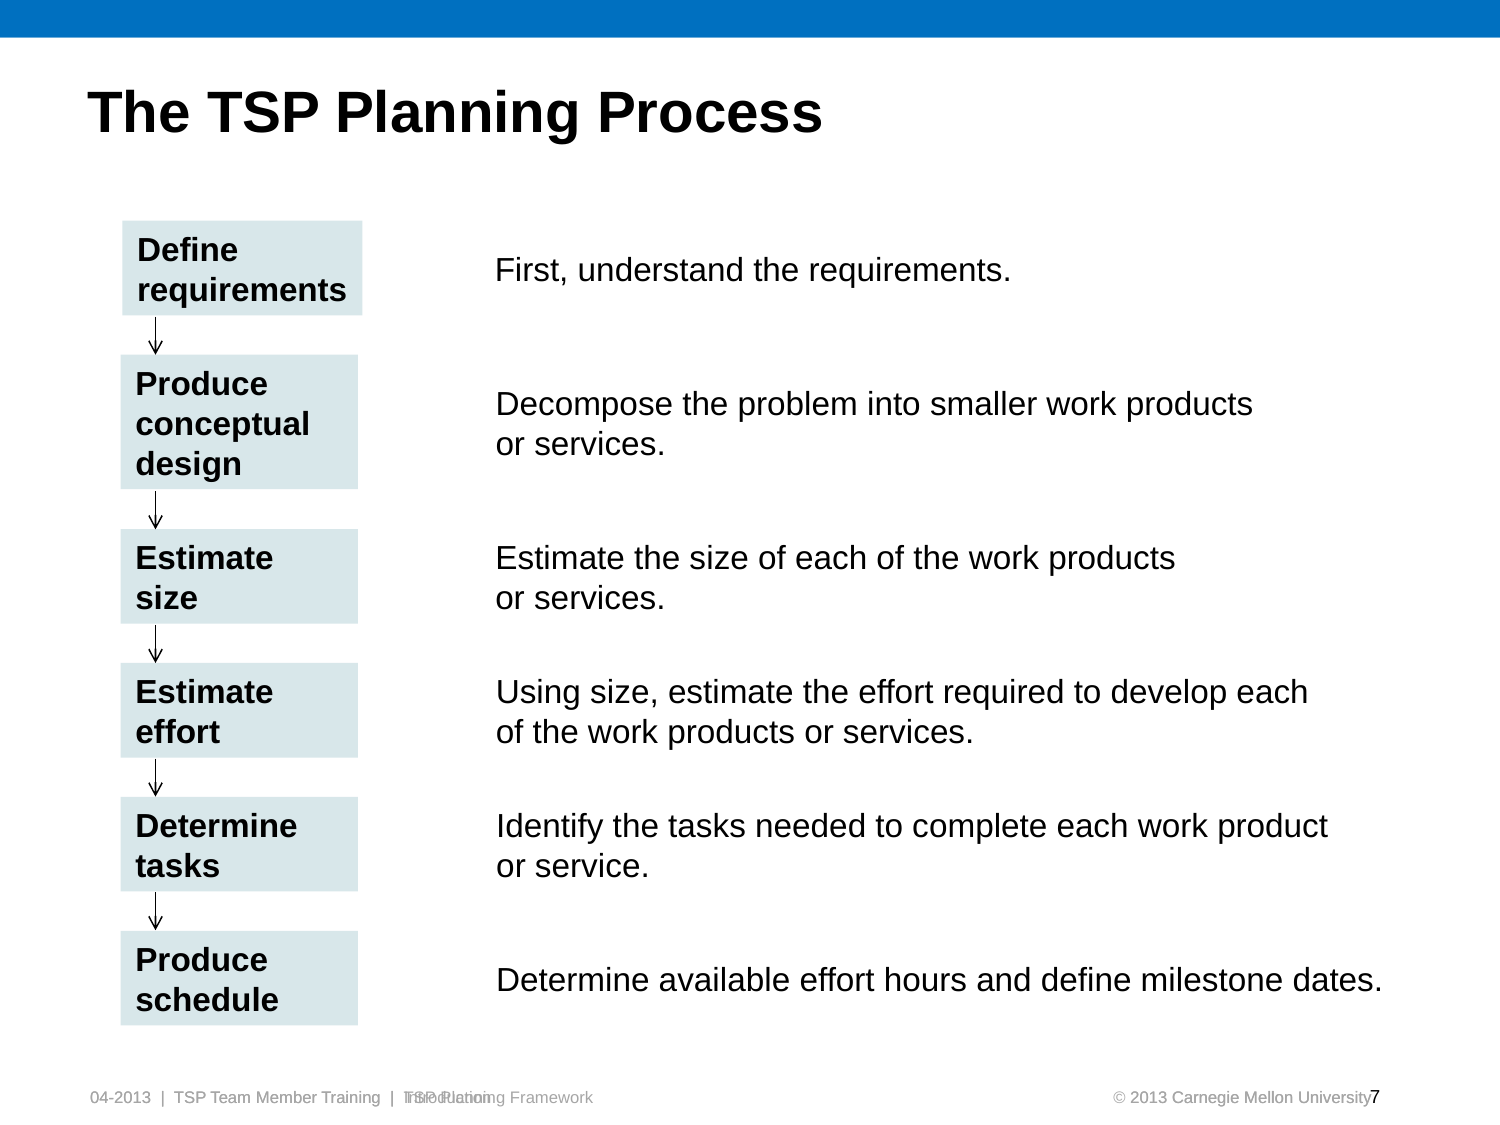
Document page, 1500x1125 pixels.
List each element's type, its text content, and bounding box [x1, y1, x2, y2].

text_box Estimate size [120, 529, 358, 624]
text_box Using size, estimate the effort required to develop each of the work products or services. [481, 662, 1326, 758]
text_box Estimate effort [120, 662, 358, 758]
text_box Decompose the problem into smaller work products or services. [480, 374, 1270, 470]
text_box Produce conceptual design [120, 354, 358, 490]
text_box Produce schedule [120, 930, 358, 1026]
title The TSP Planning Process [87, 87, 1439, 226]
text_box Determine tasks [120, 796, 358, 892]
text_box Determine available effort hours and define milestone dates. [481, 951, 1400, 1006]
text_box First, understand the requirements. [480, 240, 1028, 296]
text_box Estimate the size of each of the work products or services. [480, 529, 1192, 624]
text_box Define requirements [122, 220, 363, 316]
text_box Identify the tasks needed to complete each work product or service. [481, 796, 1345, 892]
